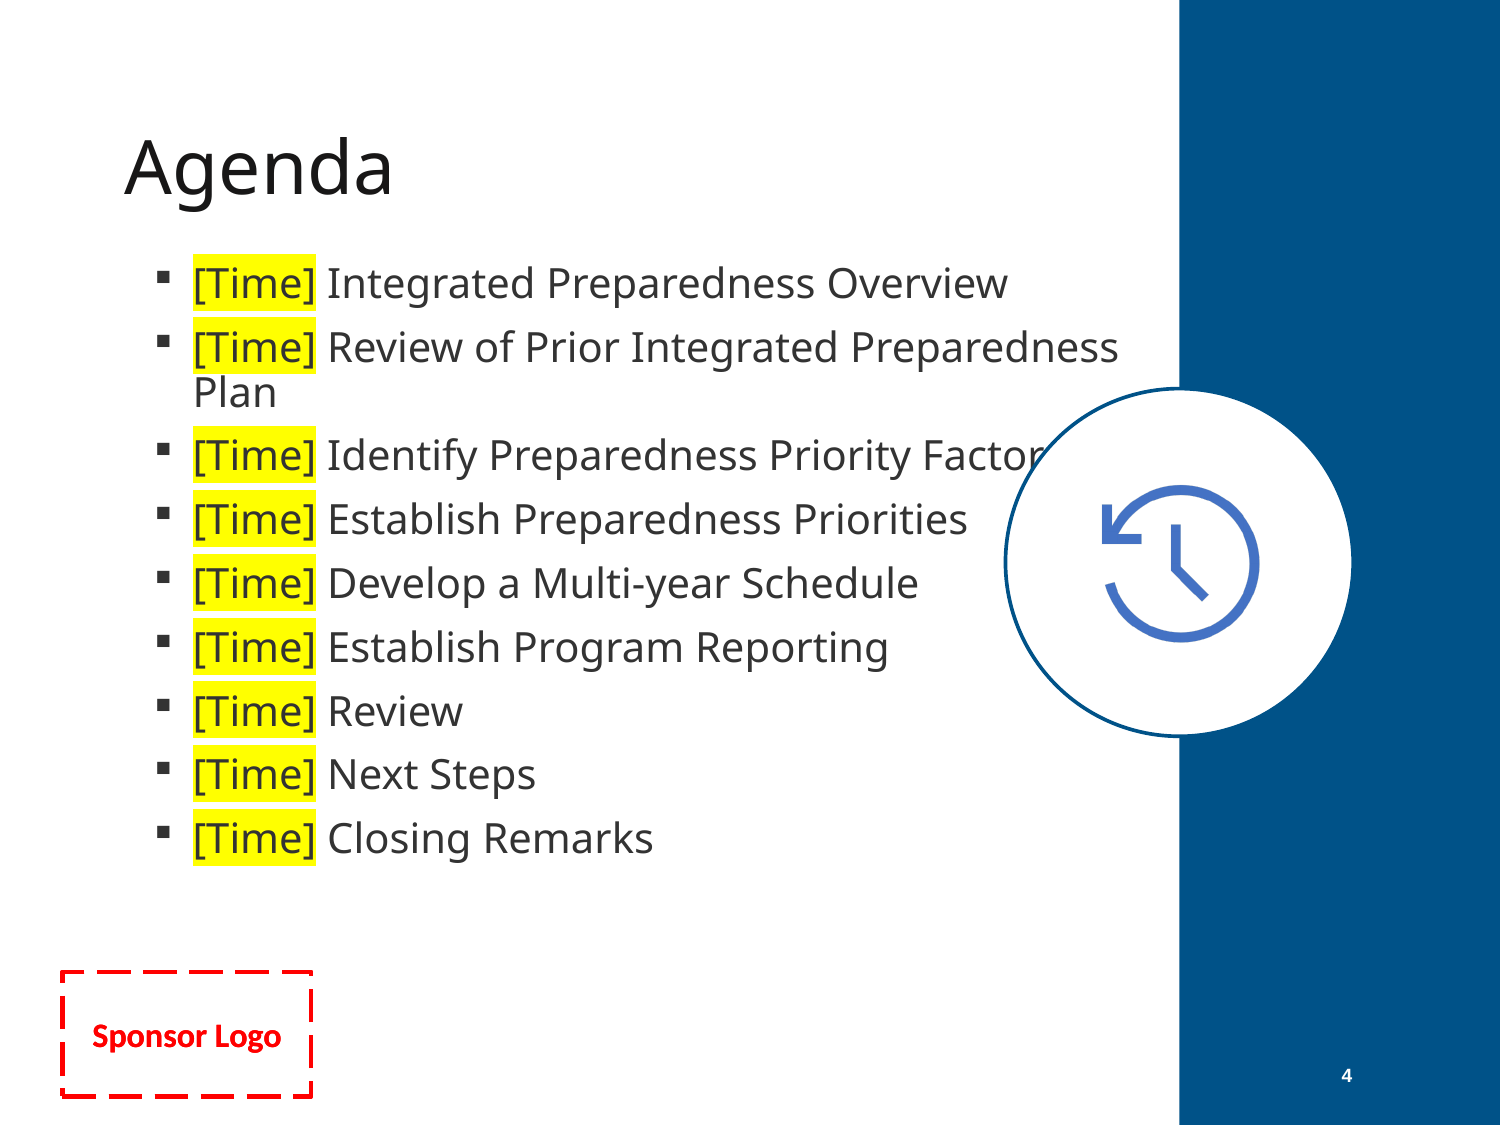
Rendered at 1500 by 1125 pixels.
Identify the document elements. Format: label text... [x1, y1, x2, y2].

text_box [1177, 0, 1500, 1125]
text_box [1003, 386, 1356, 739]
list [Time] Integrated Preparedness Overview [Time] Review of Prior Integrated Preparedness Plan [Time] Identify Preparedness Priority Factors [Time] Establish Preparedness Priorities [Time] Develop a Multi-year Schedule [Time] Establish Program Reporting [Time] Review [Time] Next Steps [Time] Closing Remarks [138, 251, 1150, 874]
title Agenda [109, 114, 1093, 215]
slide_number 4 [1242, 1052, 1368, 1098]
picture [1086, 469, 1275, 658]
